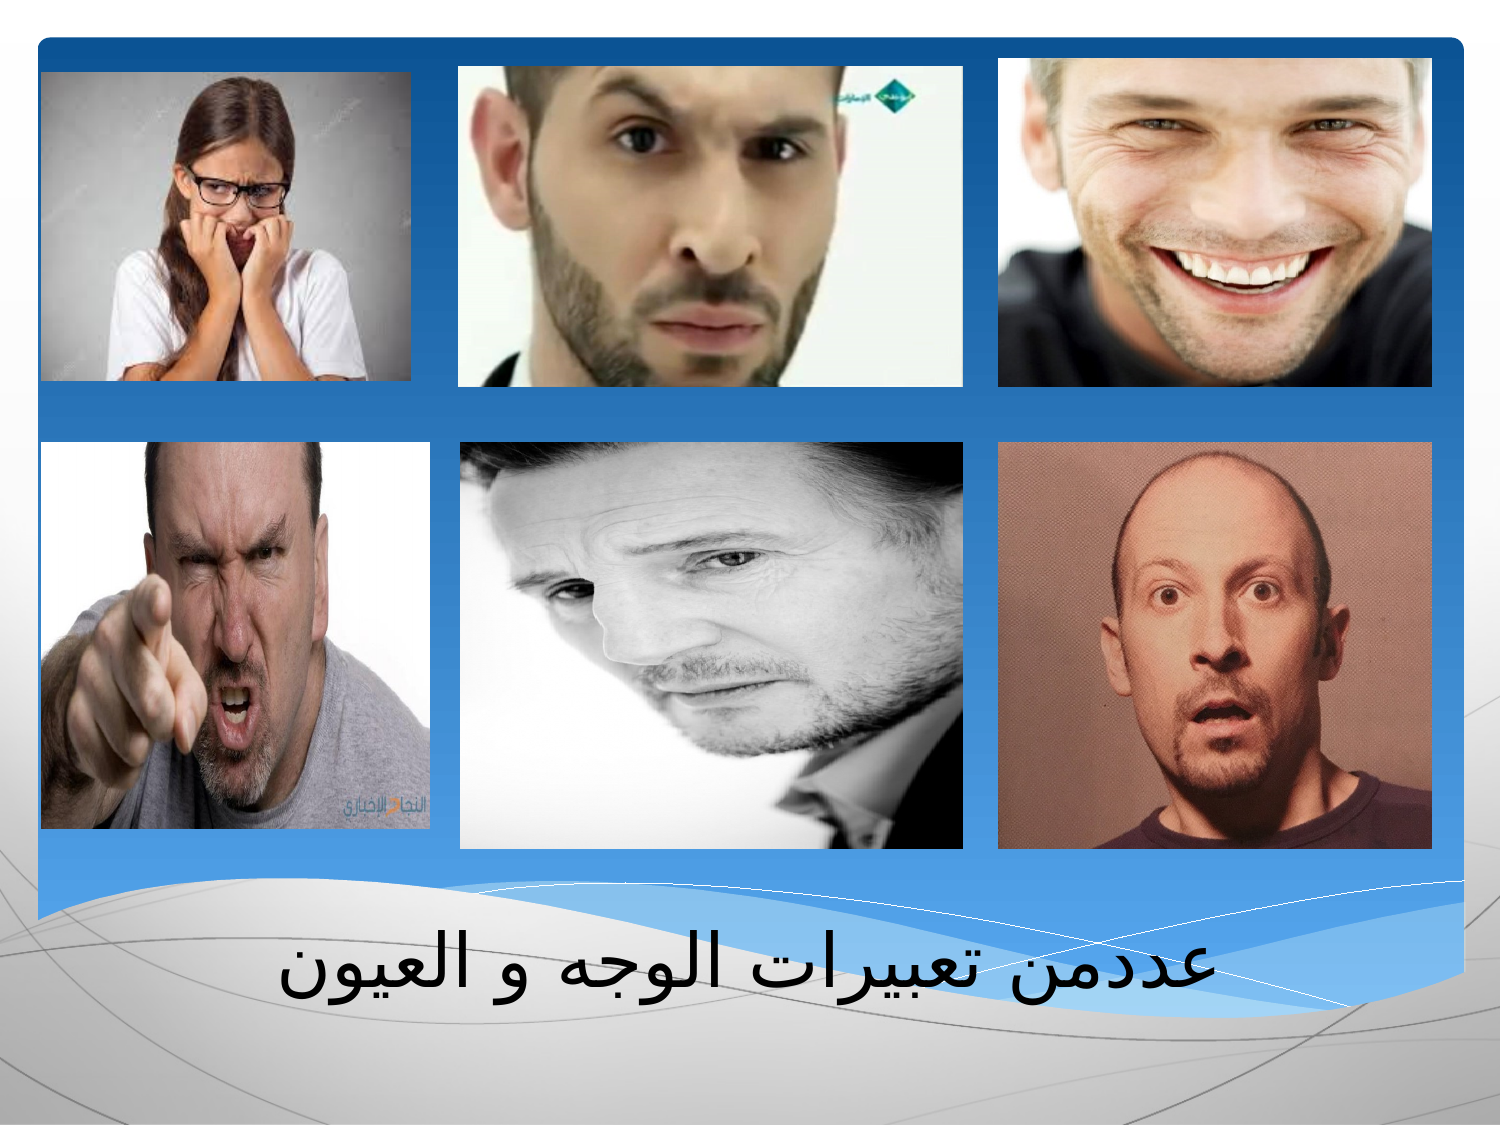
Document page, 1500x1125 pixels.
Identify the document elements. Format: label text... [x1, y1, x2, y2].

picture [40, 72, 411, 381]
text_box عددمن تعبيرات الوجه و العيون [135, 905, 1365, 1010]
picture [458, 65, 963, 387]
picture [997, 58, 1432, 387]
picture [997, 442, 1432, 849]
picture [41, 442, 431, 829]
picture [460, 442, 963, 849]
